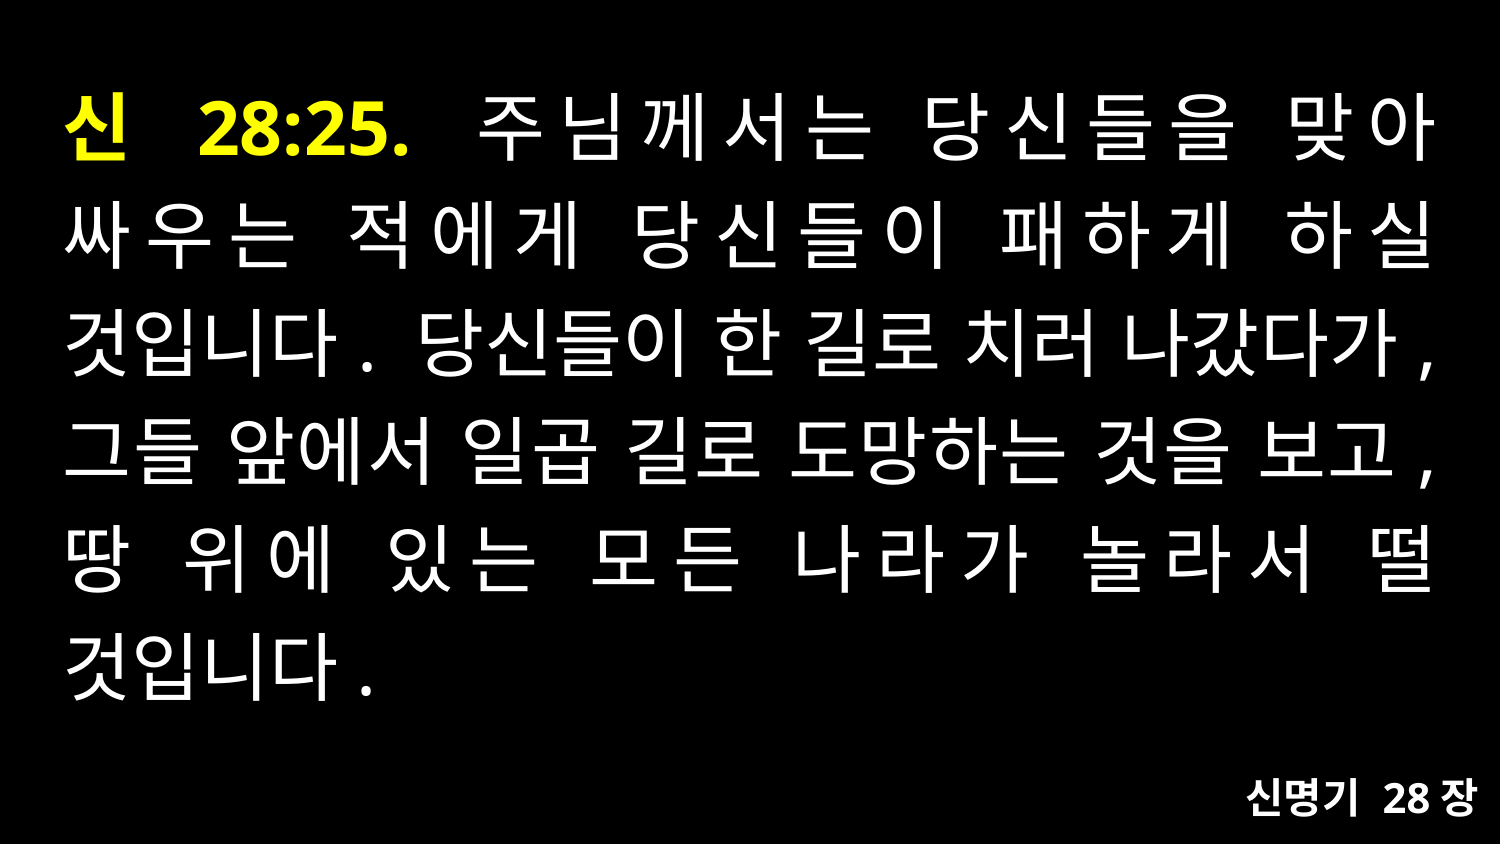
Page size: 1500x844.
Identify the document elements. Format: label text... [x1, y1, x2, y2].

title 신 28:25. 주님께서는 당신들을 맞아 싸우는 적에게 당신들이 패하게 하실 것입니다. 당신들이 한 길로 치러 나갔다가, 그들 앞에서 일곱 길로 도망하는 것을 보고, 땅 위에 있는 모든 나라가 놀라서 떨 것입니다. [0, 0, 1500, 844]
subtitle 신명기 28장 [916, 770, 1500, 844]
